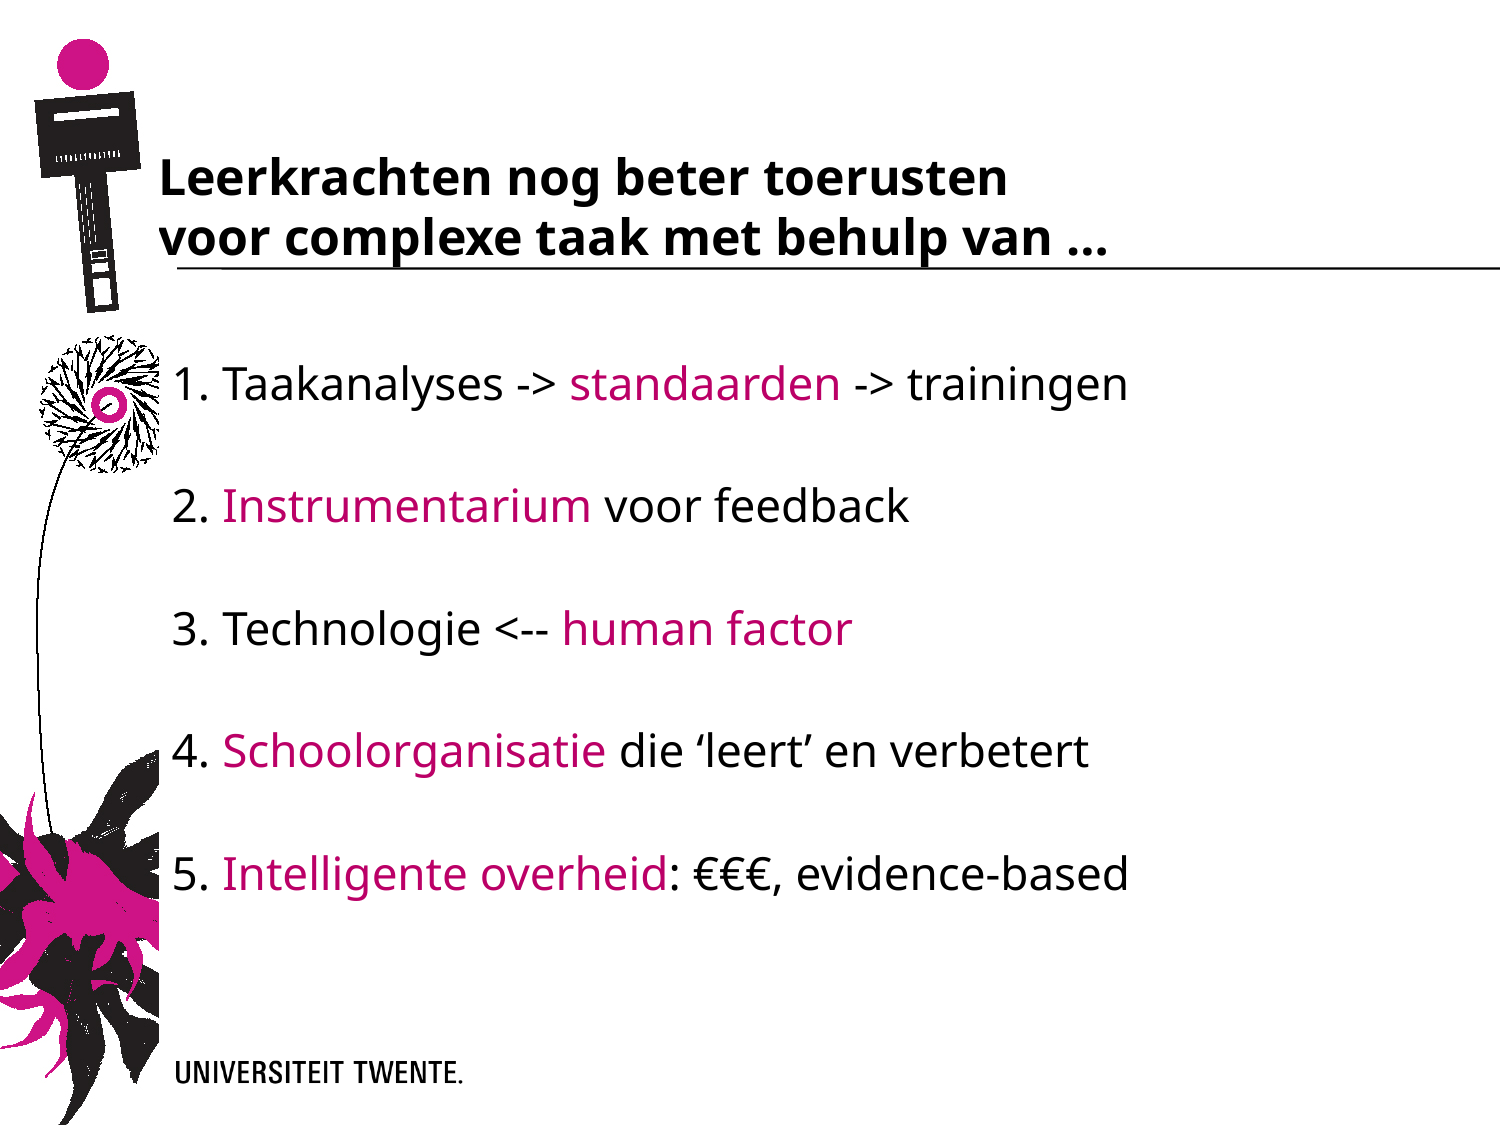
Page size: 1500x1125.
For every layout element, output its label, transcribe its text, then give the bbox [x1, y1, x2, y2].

picture [0, 0, 482, 1125]
title Leerkrachten nog beter toerusten voor complexe taak met behulp van … [162, 78, 1498, 266]
list 1. Taakanalyses -> standaarden -> trainingen 2. Instrumentarium voor feedback 3. Technologie <-- human factor 4. Schoolorganisatie die ‘leert’ en verbetert 5. Intelligente overheid: €€€, evidence-based [171, 349, 1452, 965]
